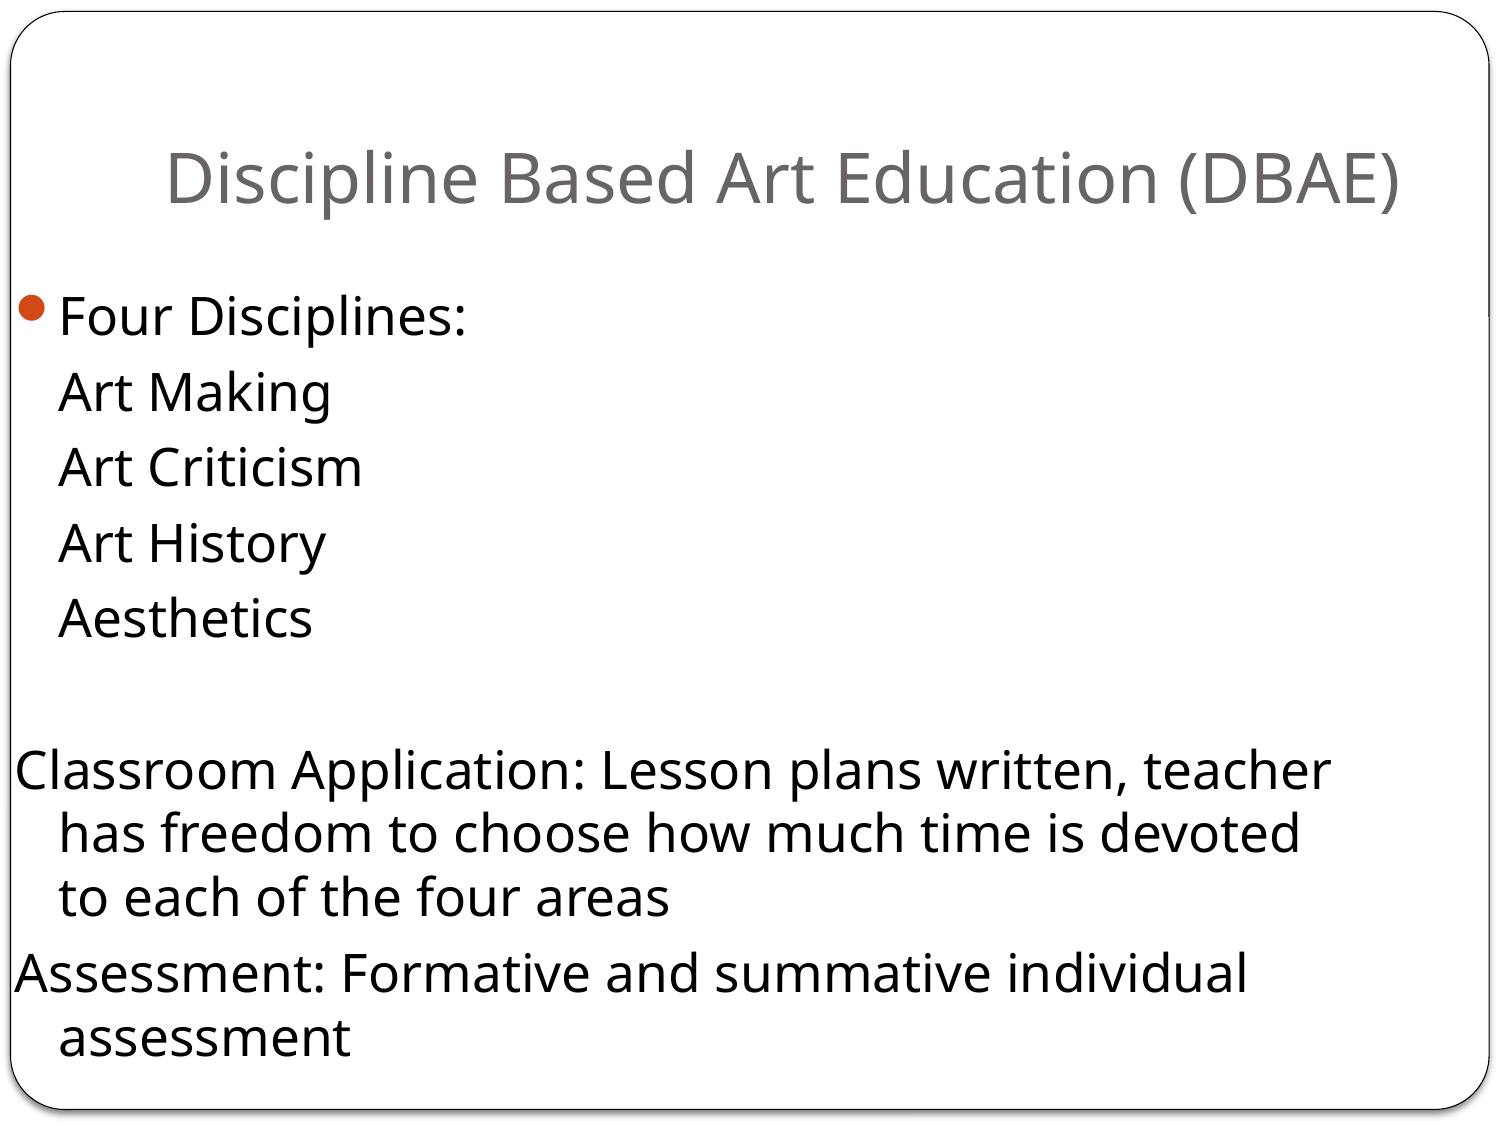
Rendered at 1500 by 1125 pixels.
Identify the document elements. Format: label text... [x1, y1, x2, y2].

title Discipline Based Art Education (DBAE) [150, 45, 1425, 233]
list Four Disciplines: Art Making Art Criticism Art History Aesthetics Classroom Application: Lesson plans written, teacher has freedom to choose how much time is devoted to each of the four areas Assessment: Formative and summative individual assessment [0, 275, 1350, 1079]
